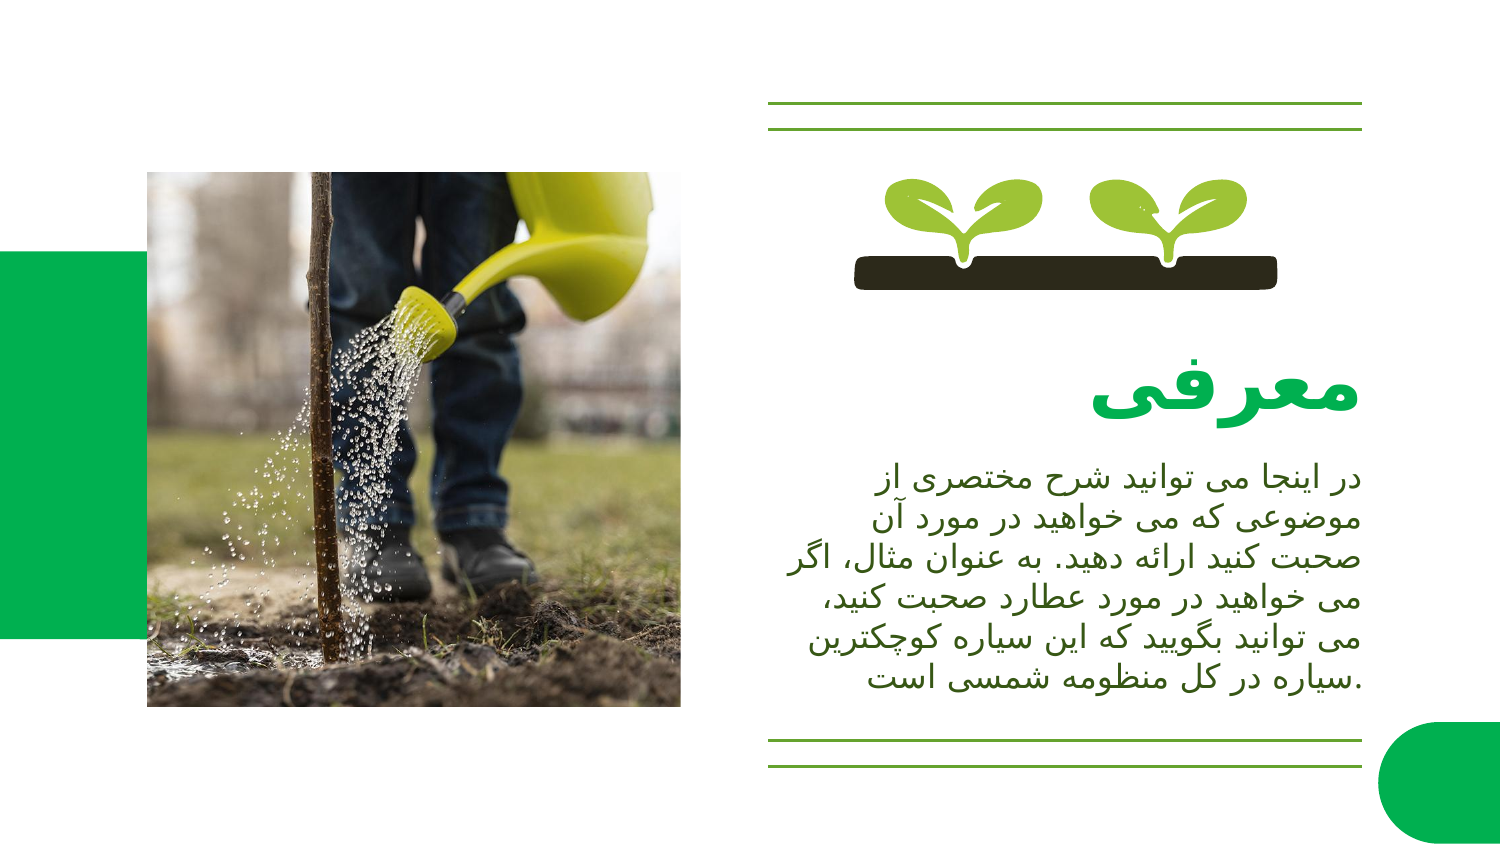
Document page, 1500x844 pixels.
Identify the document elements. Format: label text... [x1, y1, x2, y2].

picture [146, 172, 681, 707]
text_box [854, 172, 1279, 290]
subtitle در اینجا می توانید شرح مختصری از موضوعی که می خواهید در مورد آن صحبت کنید ارائه دهید. به عنوان مثال، اگر می خواهید در مورد عطارد صحبت کنید، می توانید بگویید که این سیاره کوچکترین سیاره در کل منظومه شمسی است. [754, 440, 1379, 716]
title معرفی [754, 315, 1379, 409]
